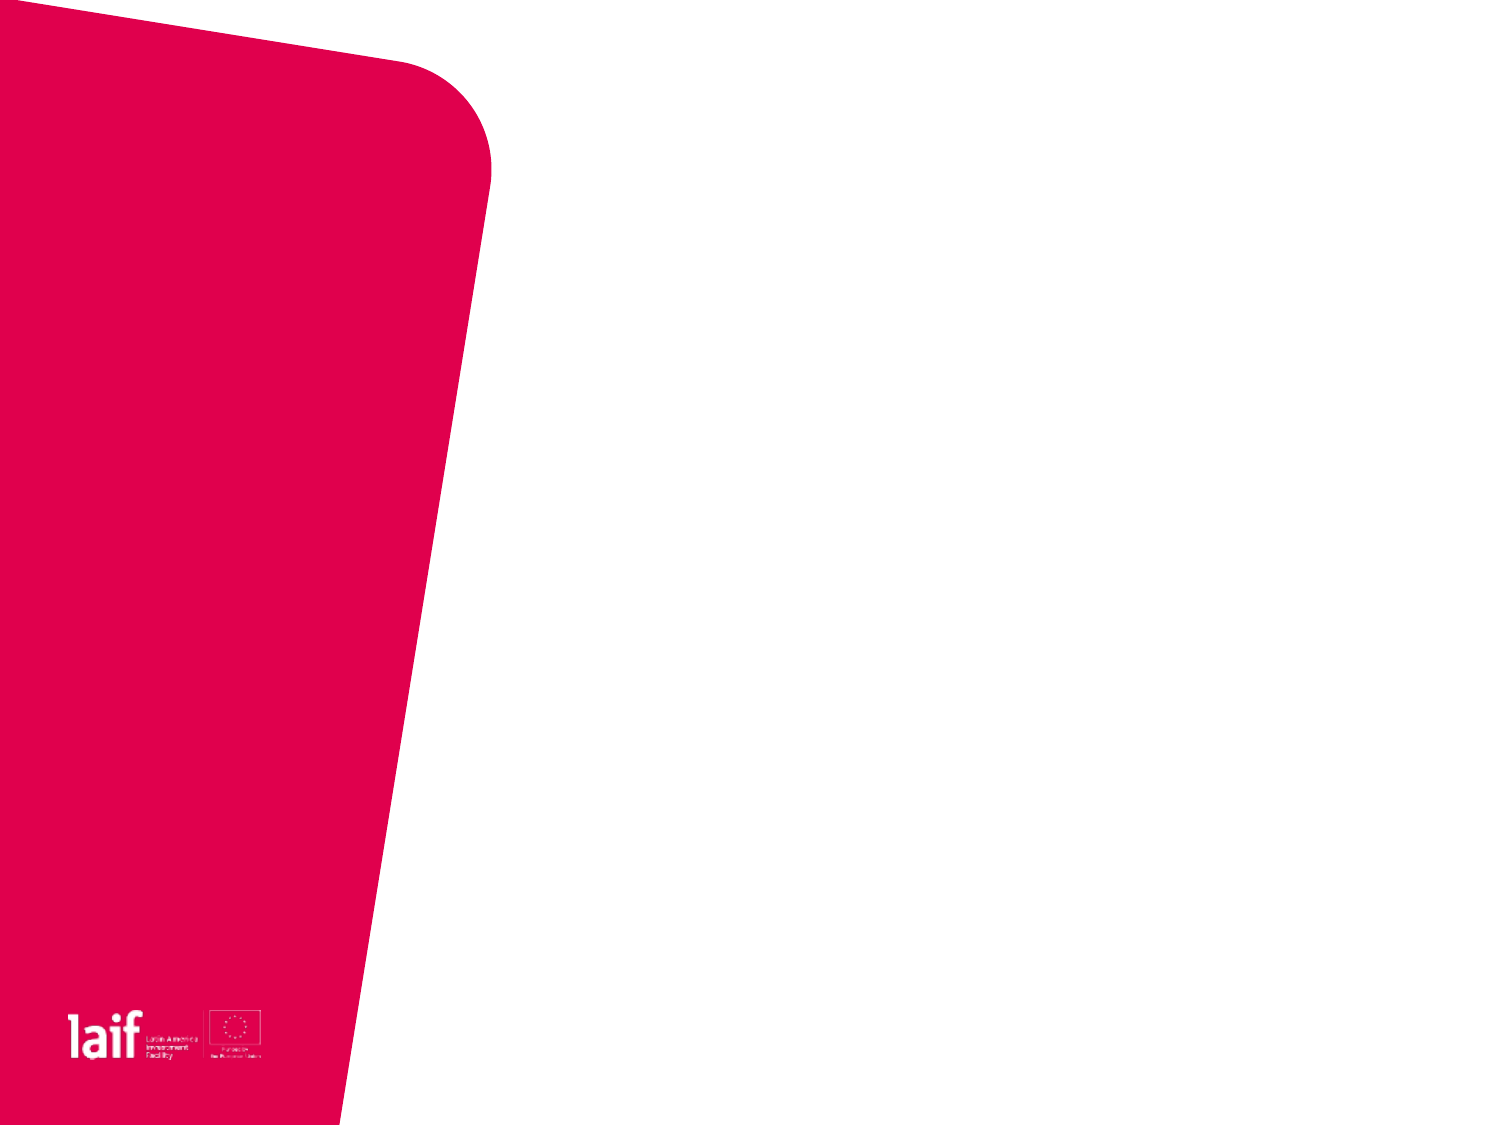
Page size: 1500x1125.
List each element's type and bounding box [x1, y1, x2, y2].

picture [68, 1010, 261, 1060]
